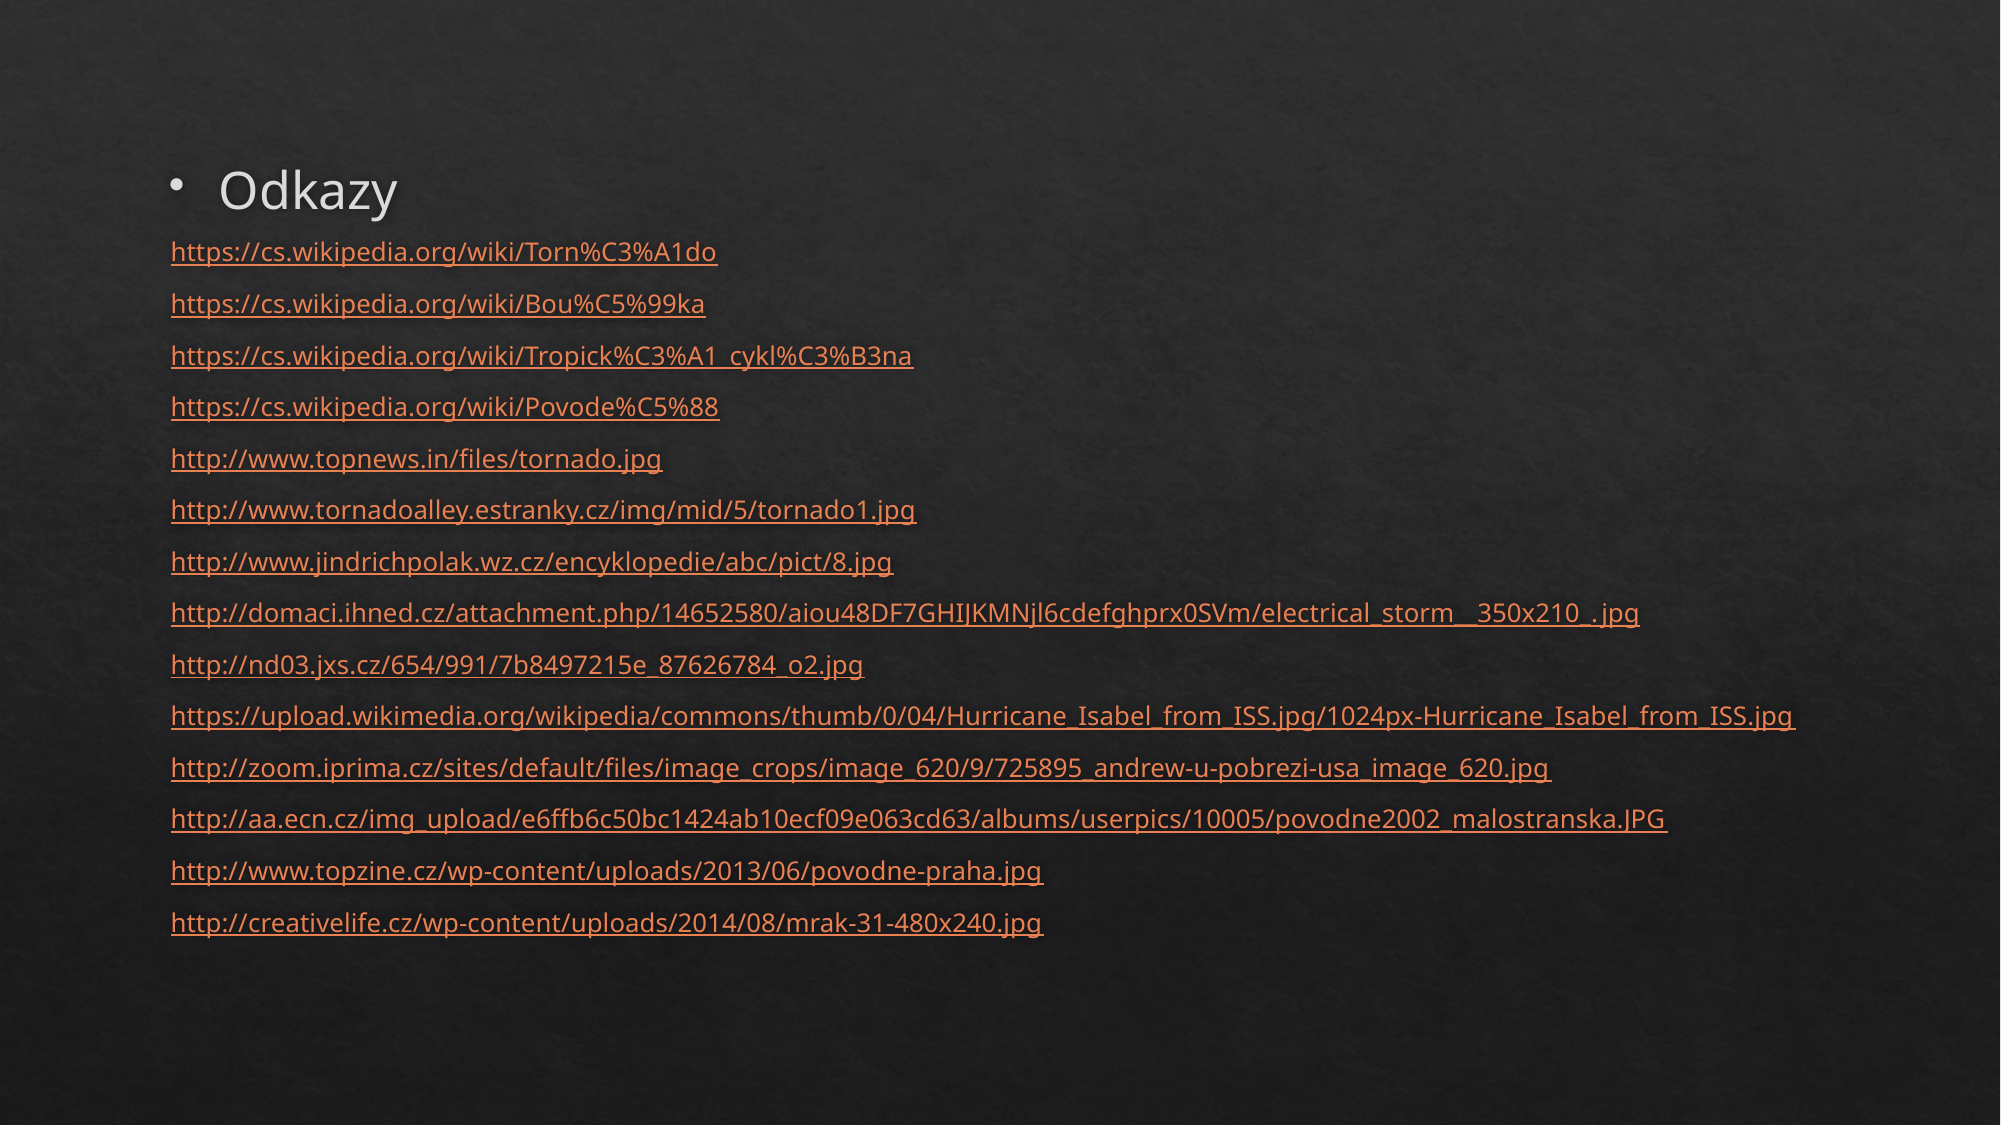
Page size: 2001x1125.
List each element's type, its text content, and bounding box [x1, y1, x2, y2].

list Odkazy https://cs.wikipedia.org/wiki/Torn%C3%A1do https://cs.wikipedia.org/wiki/Bou%C5%99ka https://cs.wikipedia.org/wiki/Tropick%C3%A1_cykl%C3%B3na https://cs.wikipedia.org/wiki/Povode%C5%88 http://www.topnews.in/files/tornado.jpg http://www.tornadoalley.estranky.cz/img/mid/5/tornado1.jpg http://www.jindrichpolak.wz.cz/encyklopedie/abc/pict/8.jpg http://domaci.ihned.cz/attachment.php/14652580/aiou48DF7GHIJKMNjl6cdefghprx0SVm/electrical_storm__350x210_.jpg http://nd03.jxs.cz/654/991/7b8497215e_87626784_o2.jpg https://upload.wikimedia.org/wikipedia/commons/thumb/0/04/Hurricane_Isabel_from_ISS.jpg/1024px-Hurricane_Isabel_from_ISS.jpg http://zoom.iprima.cz/sites/default/files/image_crops/image_620/9/725895_andrew-u-pobrezi-usa_image_620.jpg http://aa.ecn.cz/img_upload/e6ffb6c50bc1424ab10ecf09e063cd63/albums/userpics/10005/povodne2002_malostranska.JPG http://www.topzine.cz/wp-content/uploads/2013/06/povodne-praha.jpg http://creativelife.cz/wp-content/uploads/2014/08/mrak-31-480x240.jpg [149, 149, 1849, 950]
